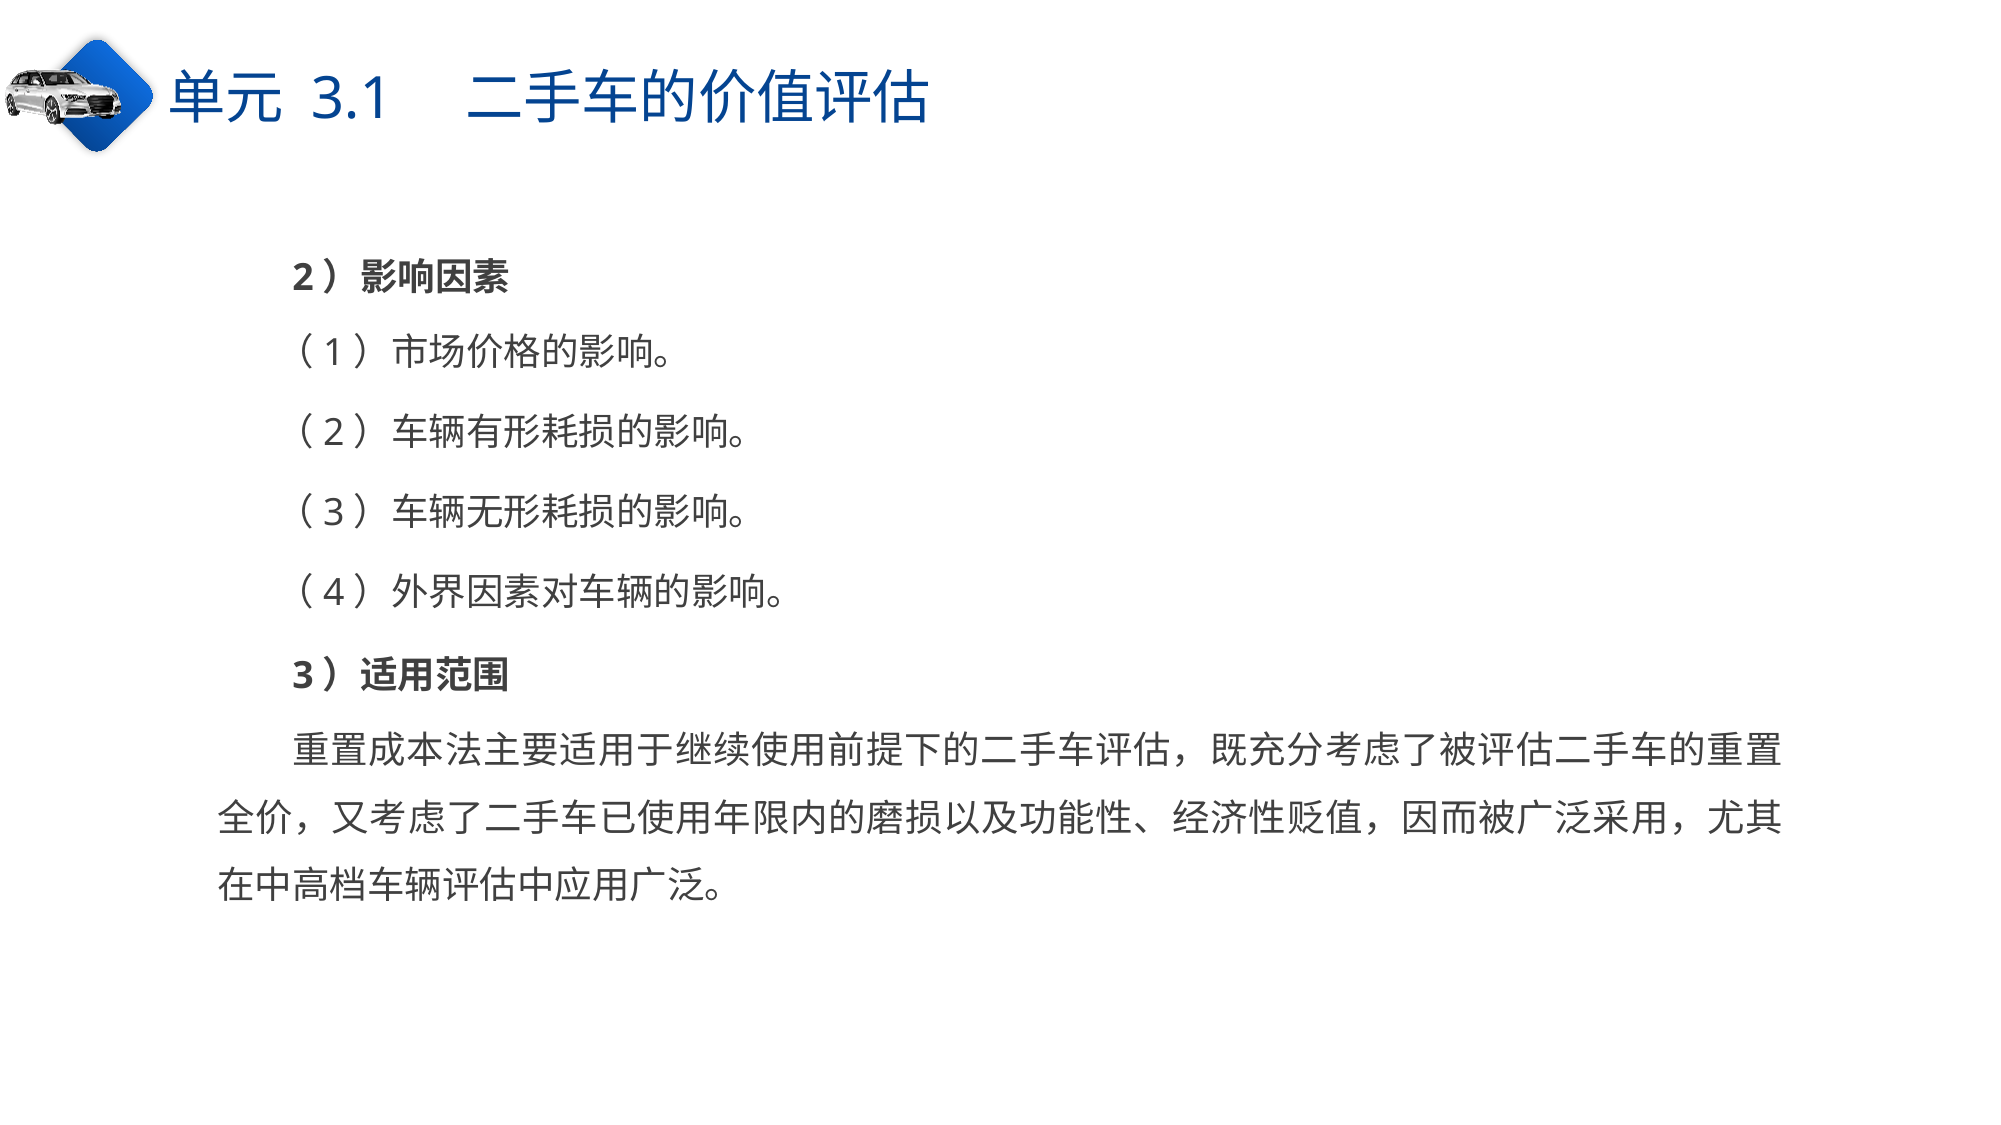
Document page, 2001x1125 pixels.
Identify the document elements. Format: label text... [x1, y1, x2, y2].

text_box 3）适用范围 [202, 621, 998, 704]
text_box 2）影响因素 [202, 222, 998, 306]
text_box 单元 3.1 二手车的价值评估 [152, 52, 946, 138]
picture [0, 31, 125, 157]
text_box 重置成本法主要适用于继续使用前提下的二手车评估，既充分考虑了被评估二手车的重置全价，又考虑了二手车已使用年限内的磨损以及功能性、经济性贬值，因而被广泛采用，尤其在中高档车辆评估中应用广泛。 [202, 696, 1798, 914]
text_box （1）市场价格的影响。 （2）车辆有形耗损的影响。 （3）车辆无形耗损的影响。 （4）外界因素对车辆的影响。 [202, 297, 1798, 621]
